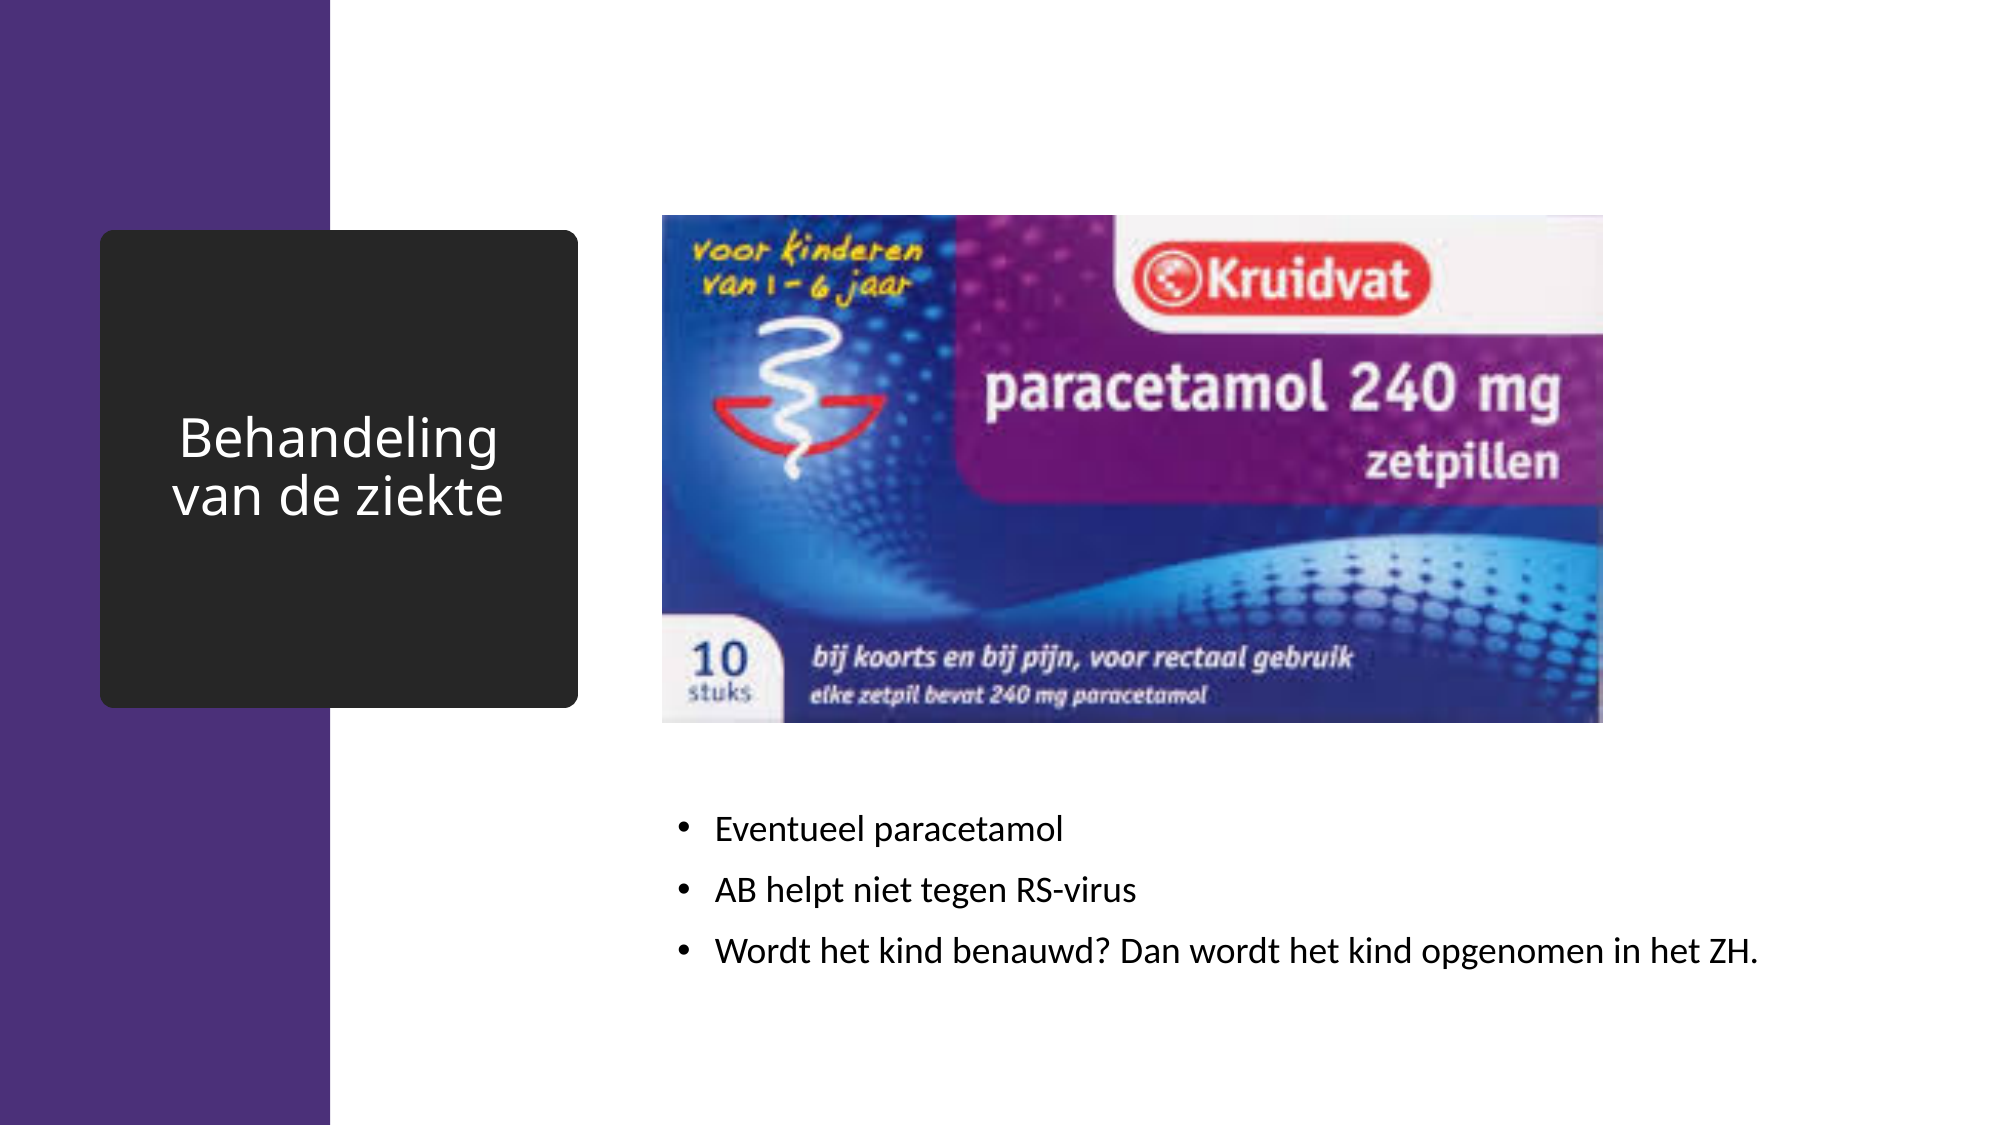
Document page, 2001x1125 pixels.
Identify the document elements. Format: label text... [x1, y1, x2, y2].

text_box [0, 0, 331, 1125]
list Eventueel paracetamol AB helpt niet tegen RS-virus Wordt het kind benauwd? Dan wordt het kind opgenomen in het ZH. [662, 801, 1842, 1014]
picture [662, 215, 1603, 723]
title Behandeling van de ziekte [113, 243, 564, 694]
